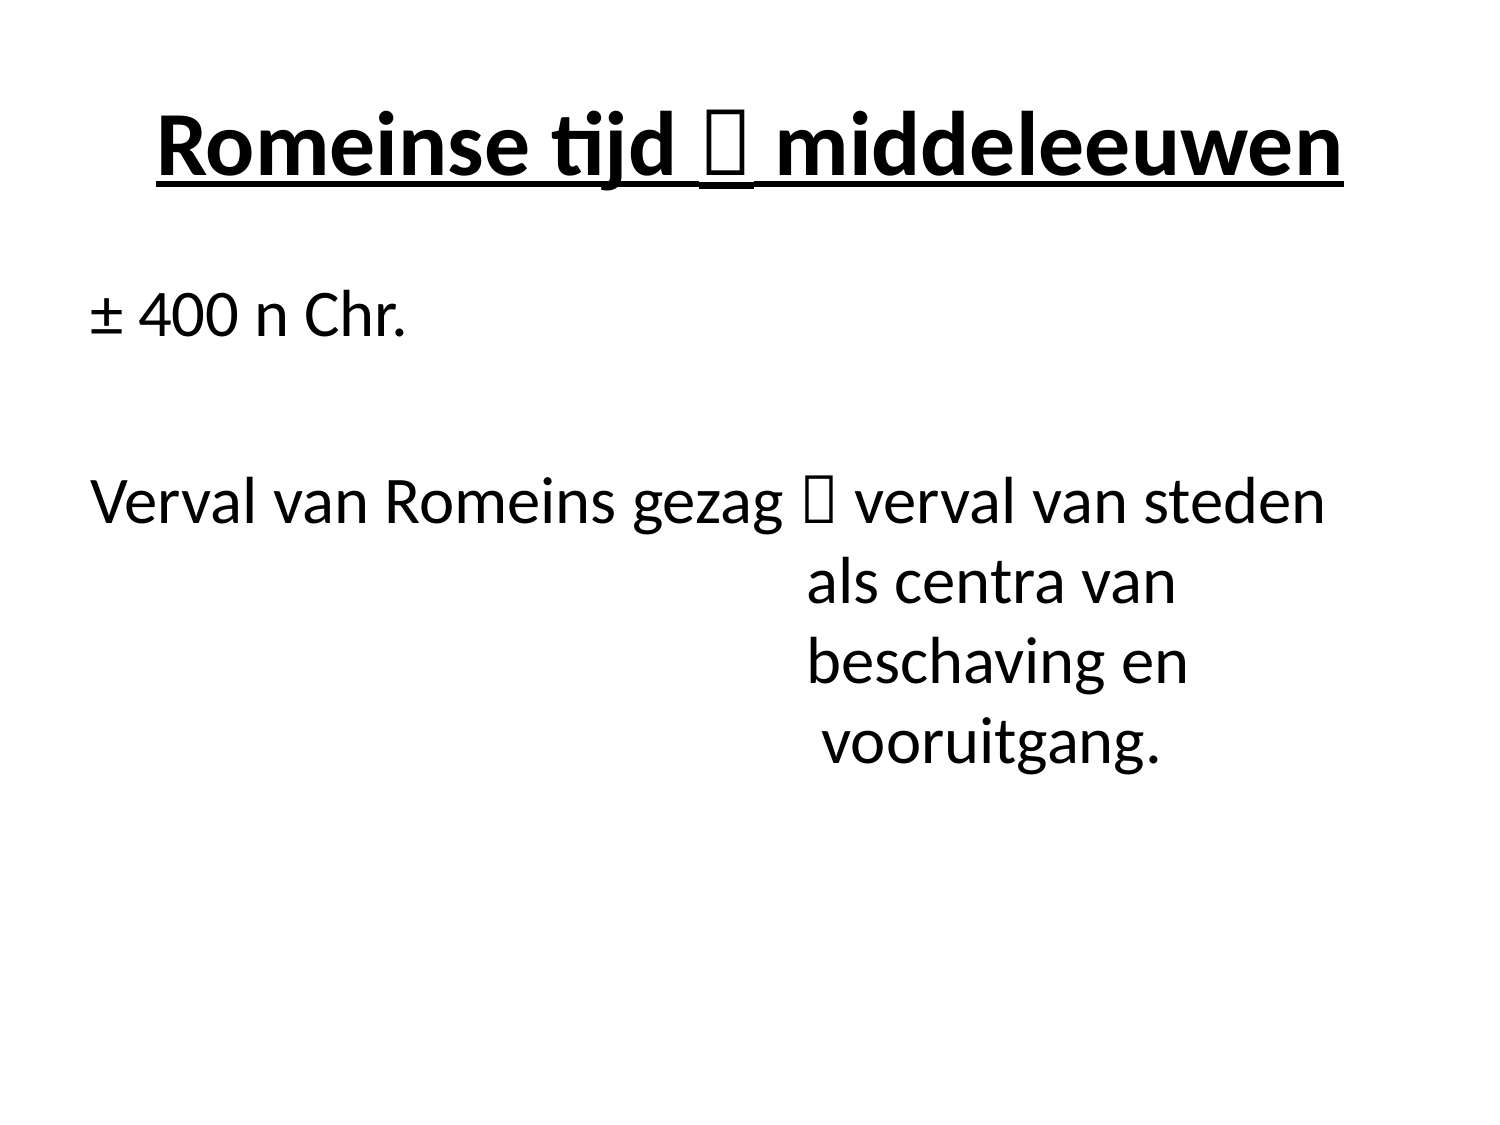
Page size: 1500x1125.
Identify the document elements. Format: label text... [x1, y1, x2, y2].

title Romeinse tijd  middeleeuwen [75, 45, 1425, 233]
list ± 400 n Chr. Verval van Romeins gezag  verval van steden als centra van beschaving en vooruitgang. [75, 262, 1425, 1005]
